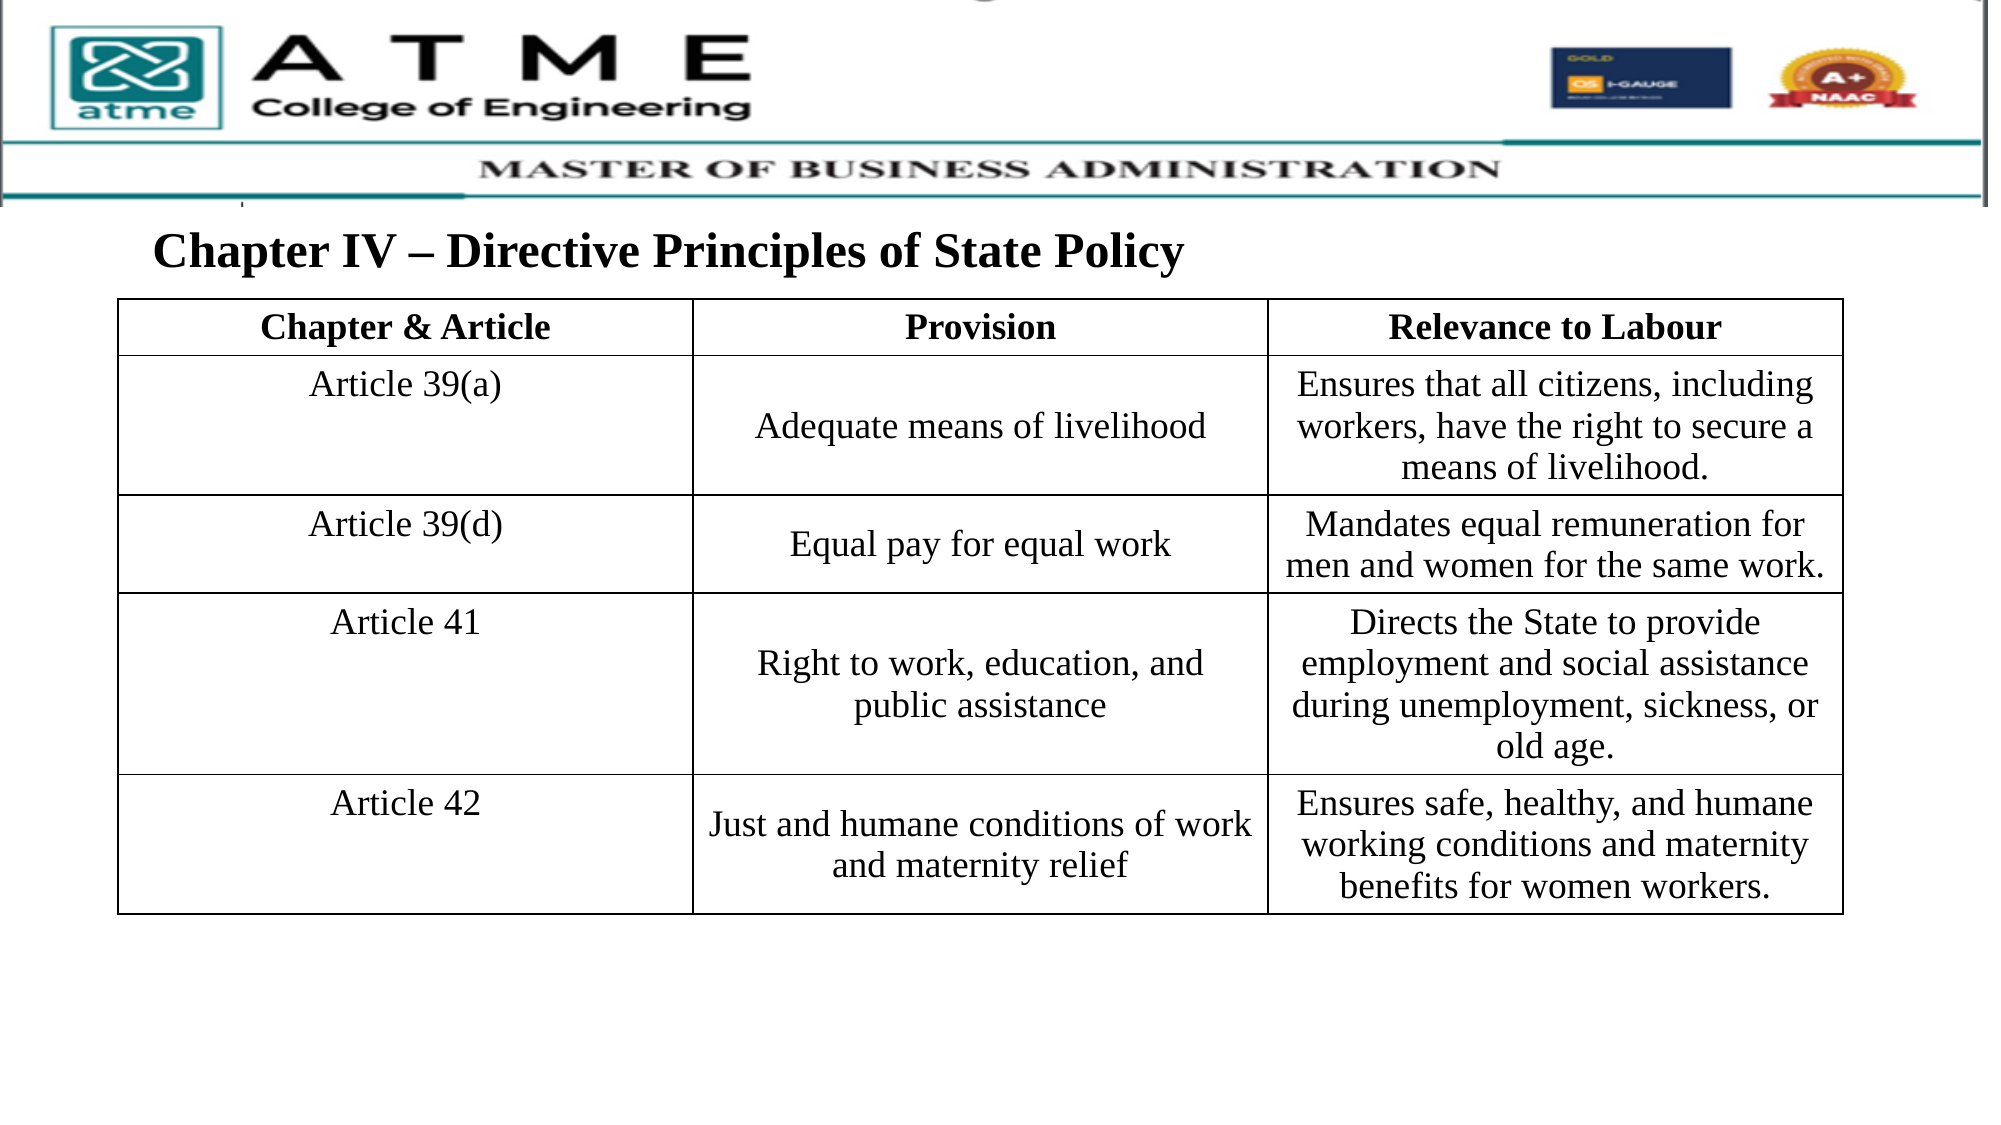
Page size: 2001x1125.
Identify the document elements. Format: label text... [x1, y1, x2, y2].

table_cell Article 41 [119, 594, 692, 774]
title Chapter IV – Directive Principles of State Policy [137, 142, 1863, 360]
table_cell Article 39(d) [119, 496, 692, 592]
table_cell Article 42 [119, 775, 692, 913]
picture [0, 0, 1988, 207]
table_header Relevance to Labour [1269, 300, 1842, 355]
table_header Provision [694, 300, 1267, 355]
table_header Chapter & Article [119, 300, 692, 355]
table_cell Right to work, education, and public assistance [694, 594, 1267, 774]
table_cell Adequate means of livelihood [694, 356, 1267, 494]
table_cell Directs the State to provide employment and social assistance during unemployment, sickness, or old age. [1269, 594, 1842, 774]
table_cell Equal pay for equal work [694, 496, 1267, 592]
table_cell Just and humane conditions of work and maternity relief [694, 775, 1267, 913]
table_cell Article 39(a) [119, 356, 692, 494]
table_cell Ensures safe, healthy, and humane working conditions and maternity benefits for women workers. [1269, 775, 1842, 913]
table_cell Ensures that all citizens, including workers, have the right to secure a means of livelihood. [1269, 356, 1842, 494]
table_cell Mandates equal remuneration for men and women for the same work. [1269, 496, 1842, 592]
